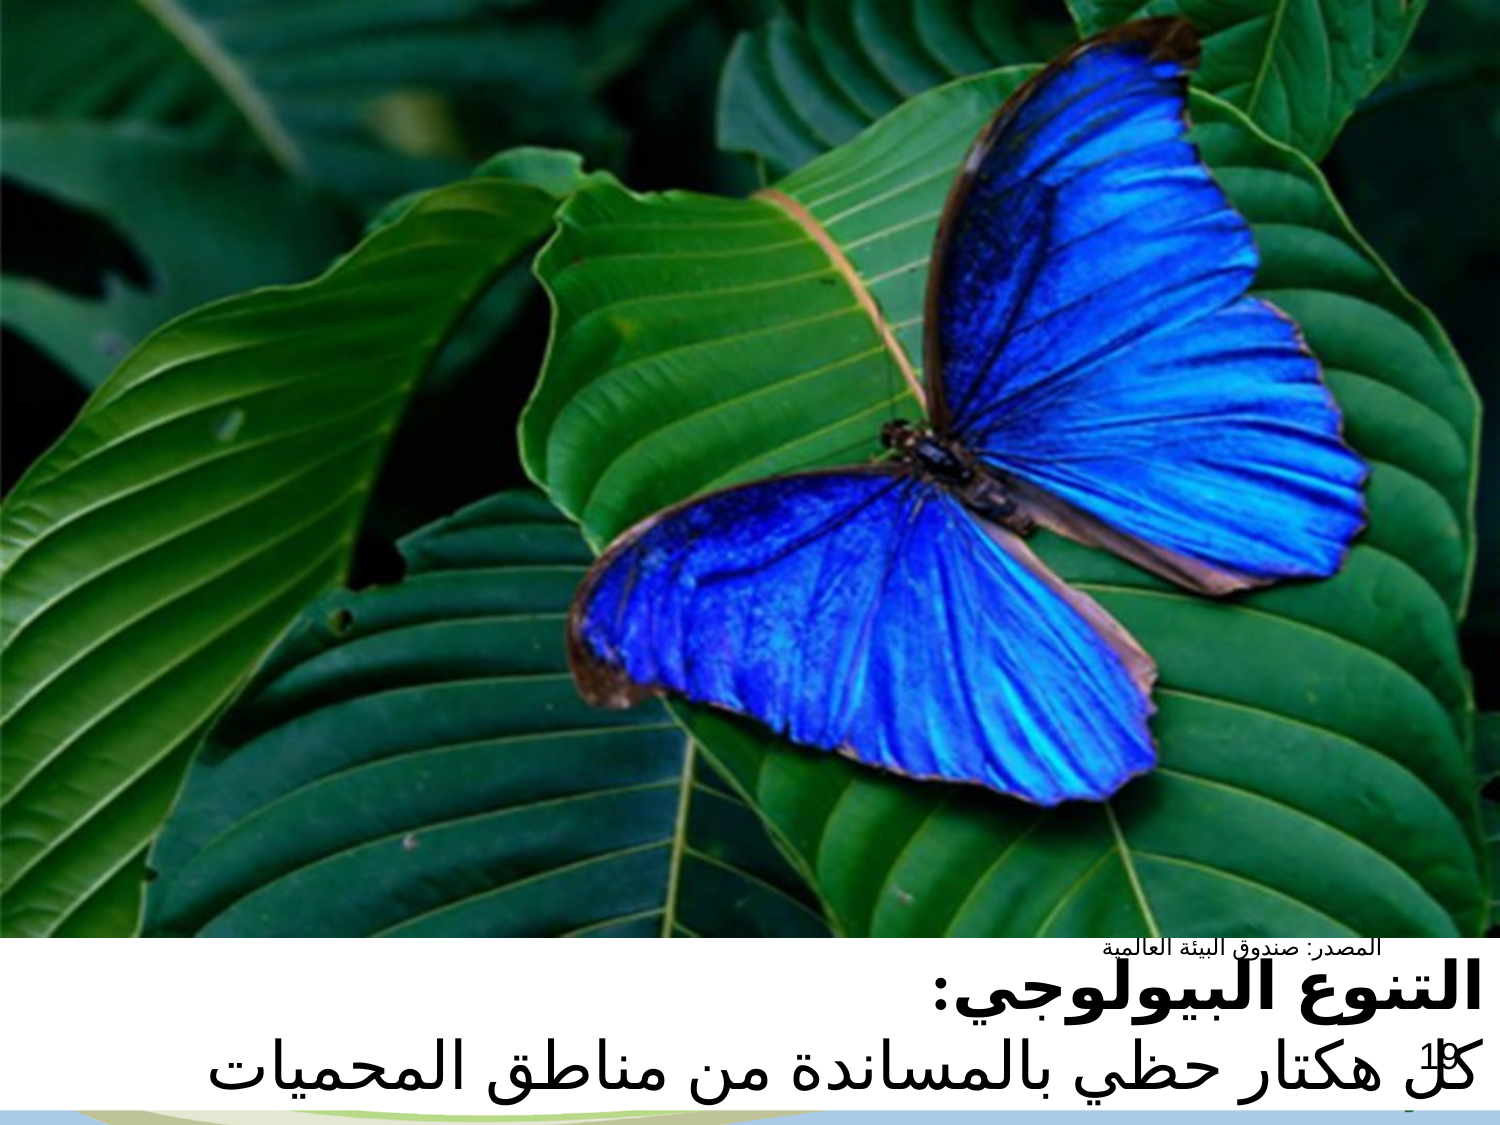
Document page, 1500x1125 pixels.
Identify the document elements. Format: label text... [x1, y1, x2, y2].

text_box التنوع البيولوجي: كل هكتار حظي بالمساندة من مناطق المحميات [0, 945, 1500, 1111]
text_box المصدر: صندوق البيئة العالمية [1087, 946, 1398, 968]
picture [0, 1111, 1500, 1125]
picture [0, 0, 1500, 938]
slide_number 19 [1387, 1012, 1500, 1095]
text_box [824, 971, 1500, 1032]
